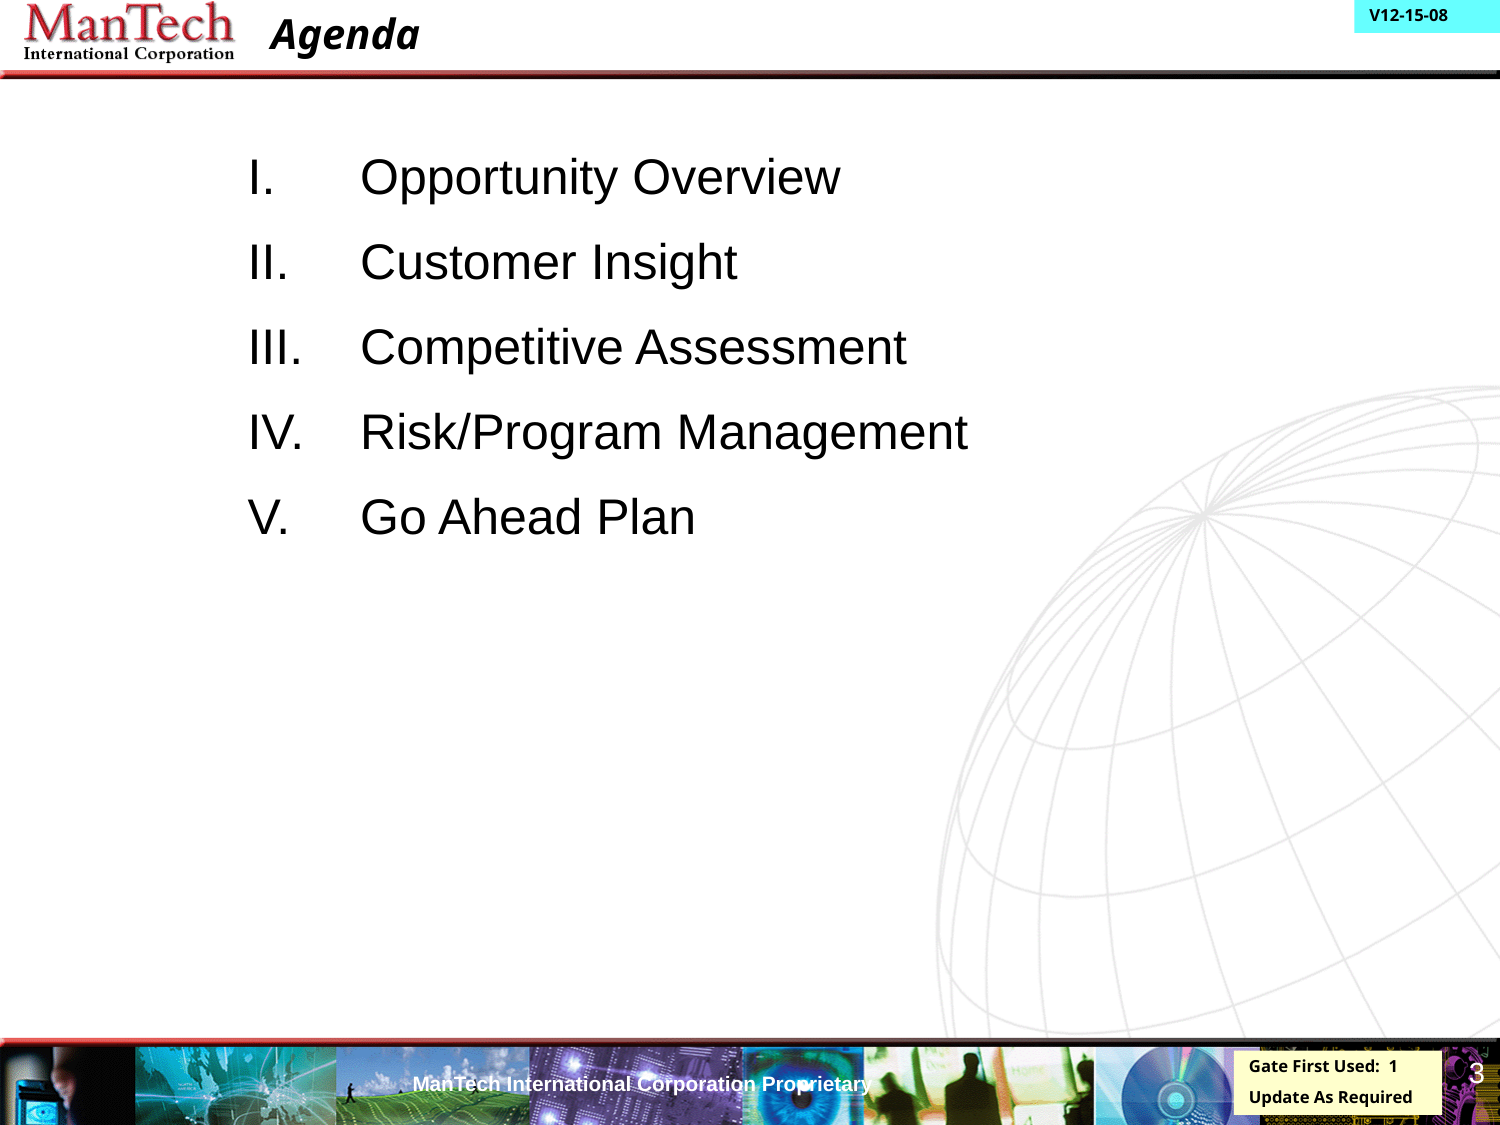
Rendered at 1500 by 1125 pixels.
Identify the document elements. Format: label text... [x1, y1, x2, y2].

text_box Gate First Used: 1 Update As Required [1233, 1050, 1443, 1115]
list I. Opportunity Overview II. Customer Insight Competitive Assessment Risk/Program Management Go Ahead Plan [232, 136, 1184, 921]
slide_number 3 [1149, 1046, 1500, 1125]
title Agenda [255, 0, 1500, 66]
